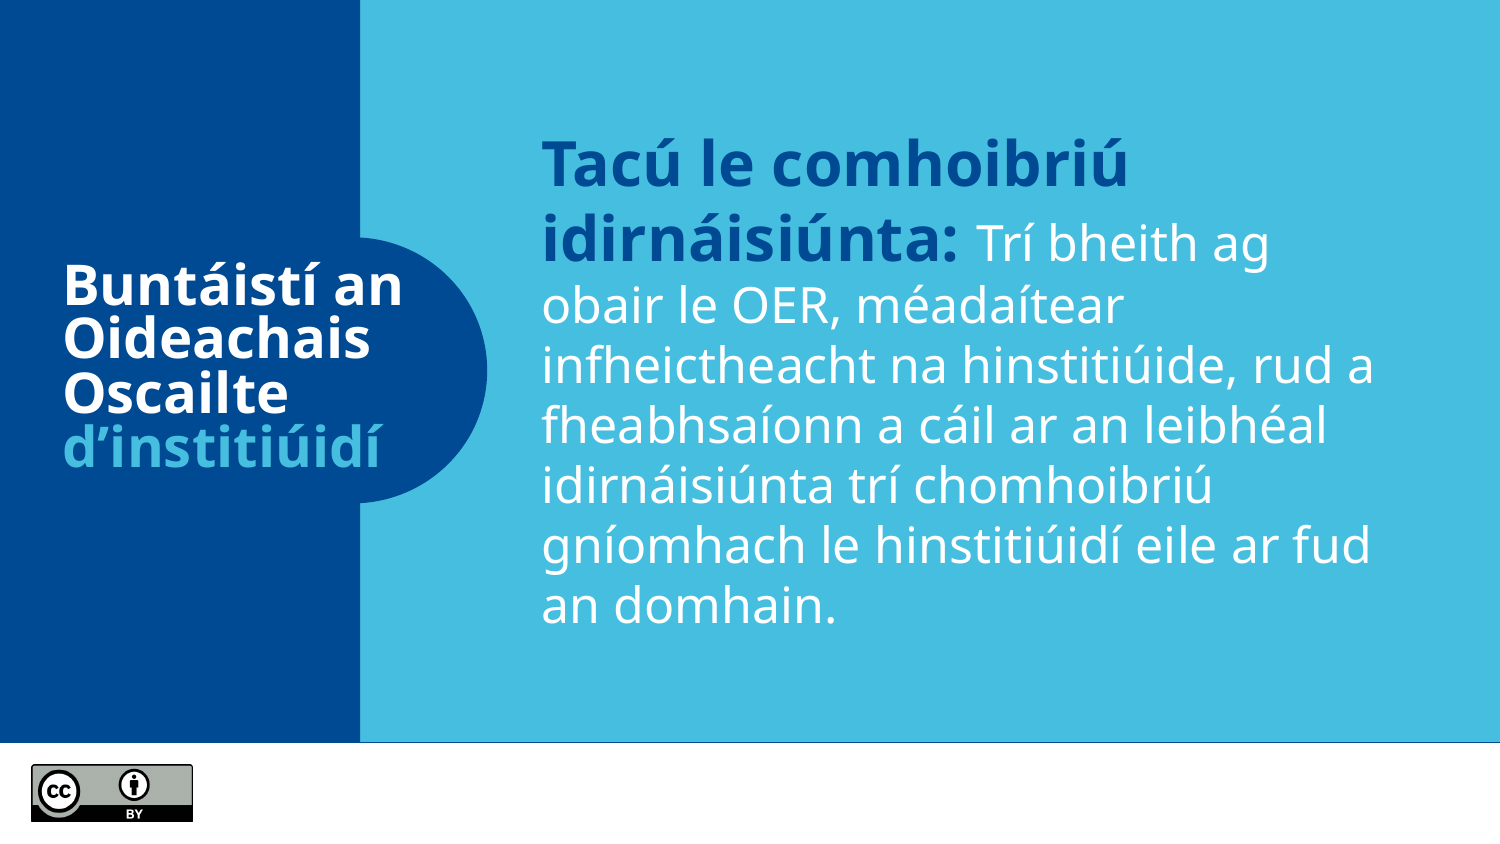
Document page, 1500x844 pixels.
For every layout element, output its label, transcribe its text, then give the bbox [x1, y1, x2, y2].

text_box Buntáistí an Oideachais Oscailte d’institiúidí [47, 246, 462, 493]
text_box [0, 750, 1500, 844]
text_box [462, 292, 488, 448]
text_box Tacú le comhoibriú idirnáisiúnta: Trí bheith ag obair le OER, méadaítear infheictheacht na hinstitiúide, rud a fheabhsaíonn a cáil ar an leibhéal idirnáisiúnta trí chomhoibriú gníomhach le hinstitiúidí eile ar fud an domhain. [526, 108, 1394, 649]
text_box [0, 0, 361, 742]
text_box [300, 493, 405, 504]
text_box [304, 237, 401, 246]
picture [31, 764, 193, 822]
